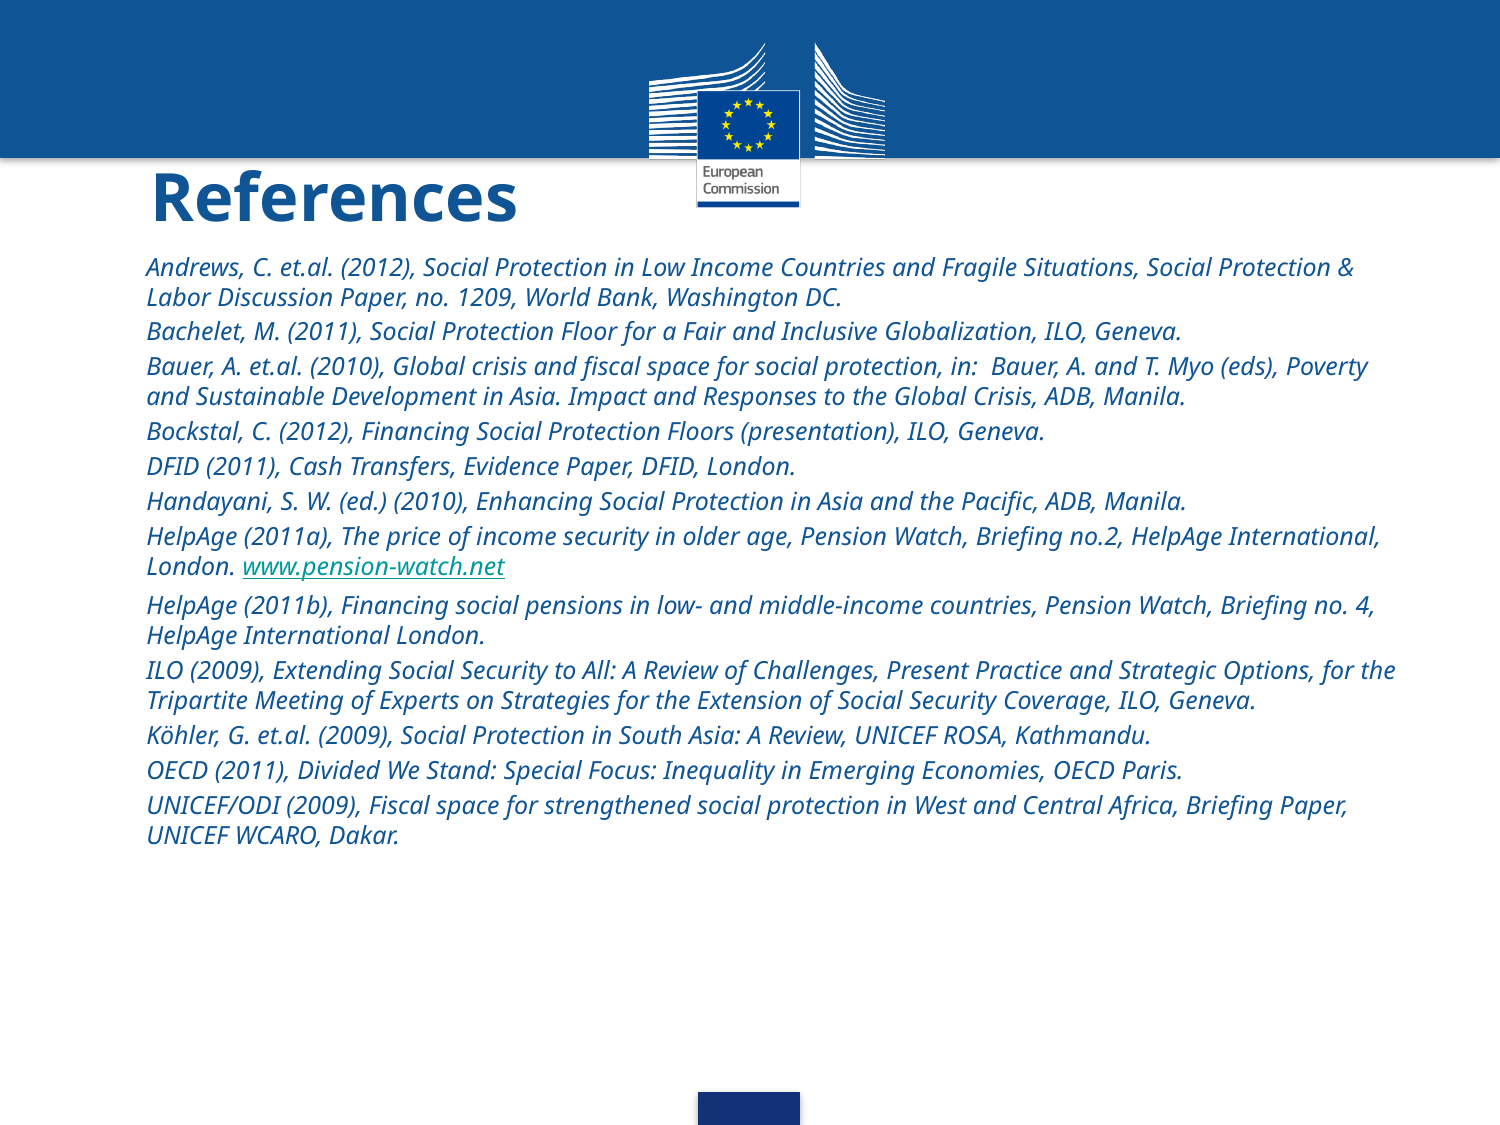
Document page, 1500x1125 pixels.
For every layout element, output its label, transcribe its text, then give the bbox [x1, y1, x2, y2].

list Andrews, C. et.al. (2012), Social Protection in Low Income Countries and Fragile Situations, Social Protection & Labor Discussion Paper, no. 1209, World Bank, Washington DC. Bachelet, M. (2011), Social Protection Floor for a Fair and Inclusive Globalization, ILO, Geneva. Bauer, A. et.al. (2010), Global crisis and fiscal space for social protection, in: Bauer, A. and T. Myo (eds), Poverty and Sustainable Development in Asia. Impact and Responses to the Global Crisis, ADB, Manila. Bockstal, C. (2012), Financing Social Protection Floors (presentation), ILO, Geneva. DFID (2011), Cash Transfers, Evidence Paper, DFID, London. Handayani, S. W. (ed.) (2010), Enhancing Social Protection in Asia and the Pacific, ADB, Manila. HelpAge (2011a), The price of income security in older age, Pension Watch, Briefing no.2, HelpAge International, London. www.pension-watch.net HelpAge (2011b), Financing social pensions in low- and middle-income countries, Pension Watch, Briefing no. 4, HelpAge International London. ILO (2009), Extending Social Security to All: A Review of Challenges, Present Practice and Strategic Options, for the Tripartite Meeting of Experts on Strategies for the Extension of Social Security Coverage, ILO, Geneva. Köhler, G. et.al. (2009), Social Protection in South Asia: A Review, UNICEF ROSA, Kathmandu. OECD (2011), Divided We Stand: Special Focus: Inequality in Emerging Economies, OECD Paris. UNICEF/ODI (2009), Fiscal space for strengthened social protection in West and Central Africa, Briefing Paper, UNICEF WCARO, Dakar. [75, 243, 1425, 1005]
picture [649, 42, 885, 137]
title References [76, 137, 1427, 253]
